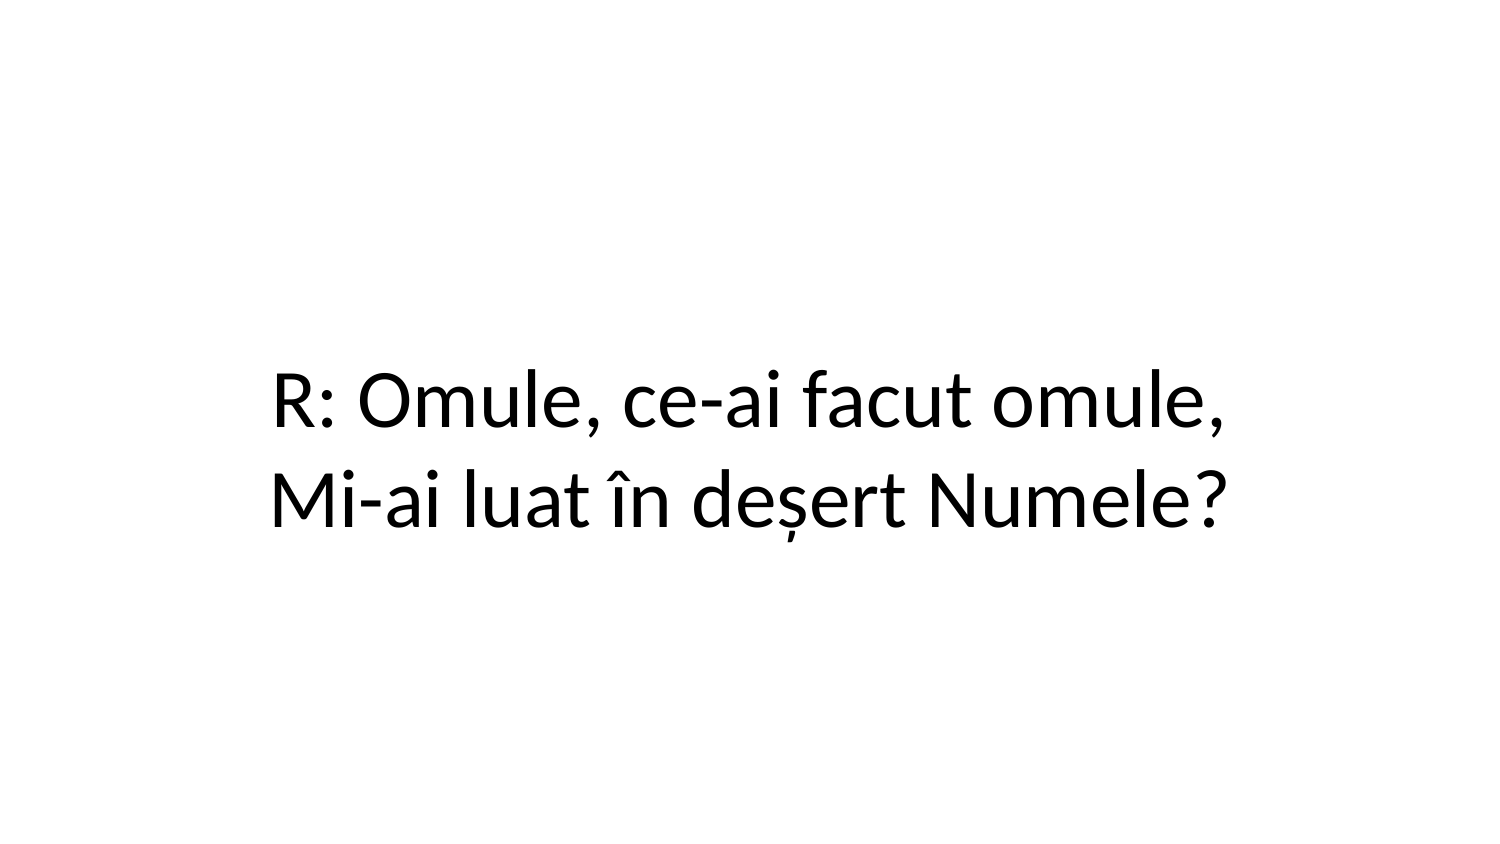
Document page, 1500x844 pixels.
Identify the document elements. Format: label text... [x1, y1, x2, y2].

text_box R: Omule, ce-ai facut omule, Mi-ai luat în deșert Numele? [253, 292, 1247, 552]
